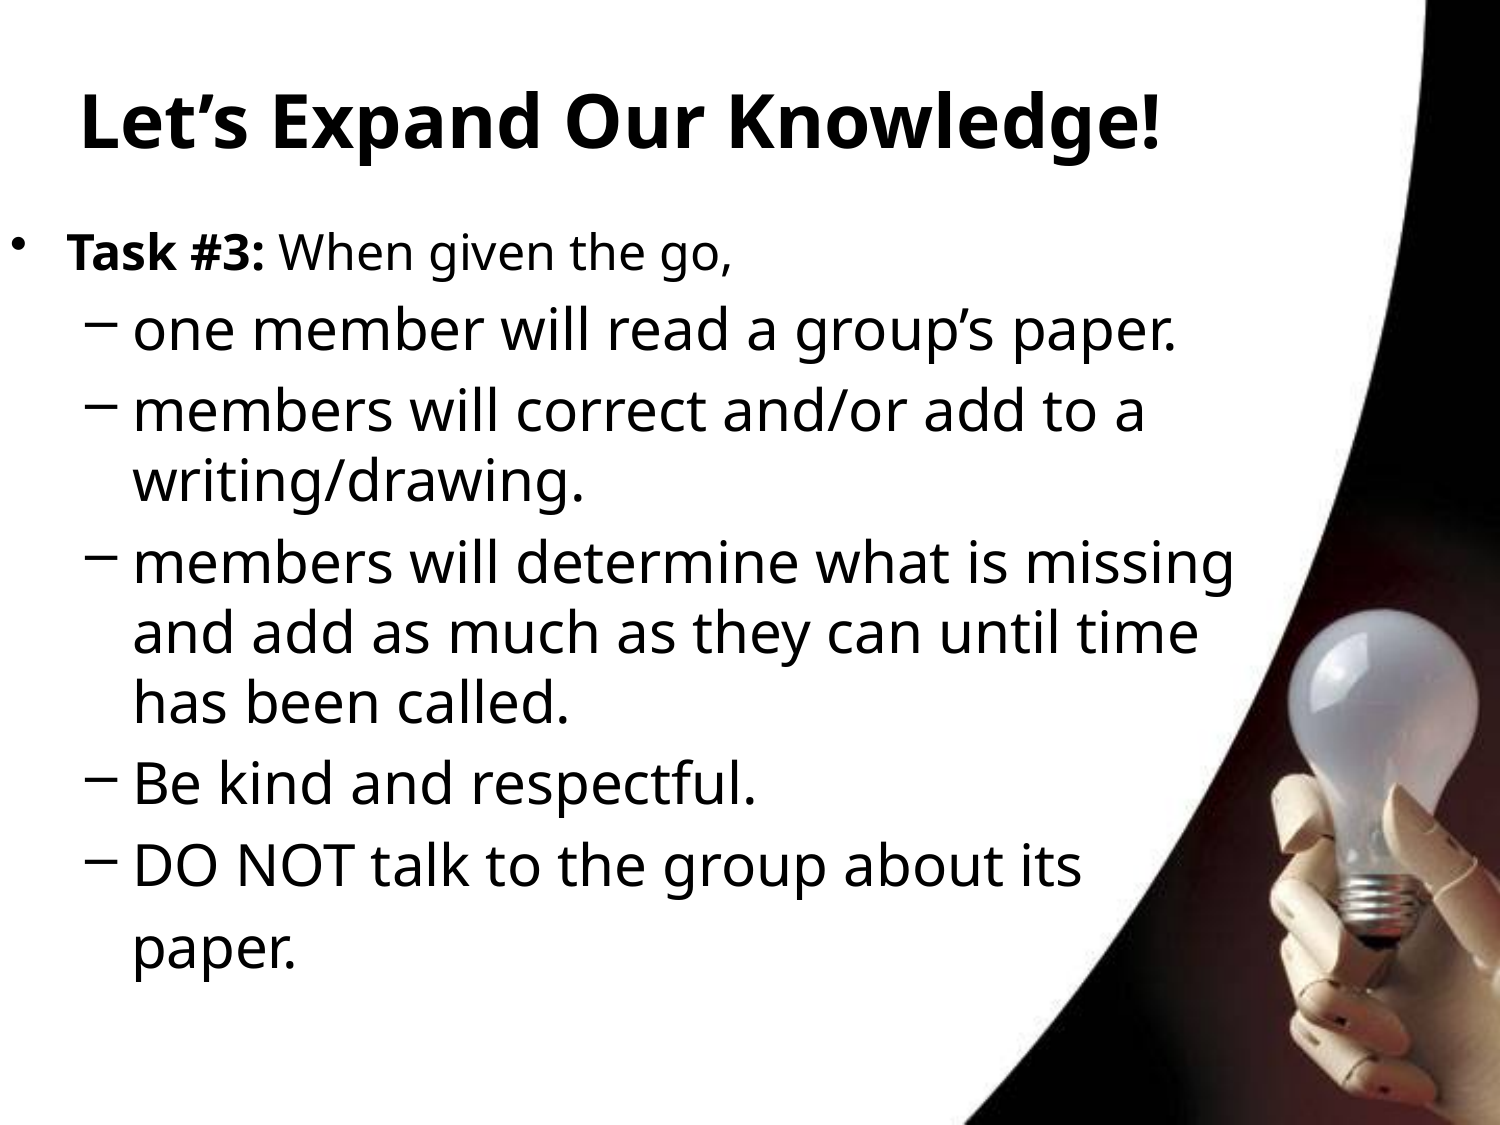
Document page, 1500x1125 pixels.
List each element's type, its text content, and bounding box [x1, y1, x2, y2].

title Let’s Expand Our Knowledge! [63, 24, 1289, 213]
list Task #3: When given the go, one member will read a group’s paper. members will correct and/or add to a writing/drawing. members will determine what is missing and add as much as they can until time has been called. Be kind and respectful. DO NOT talk to the group about its paper. [0, 212, 1270, 976]
picture [0, 0, 1500, 1125]
